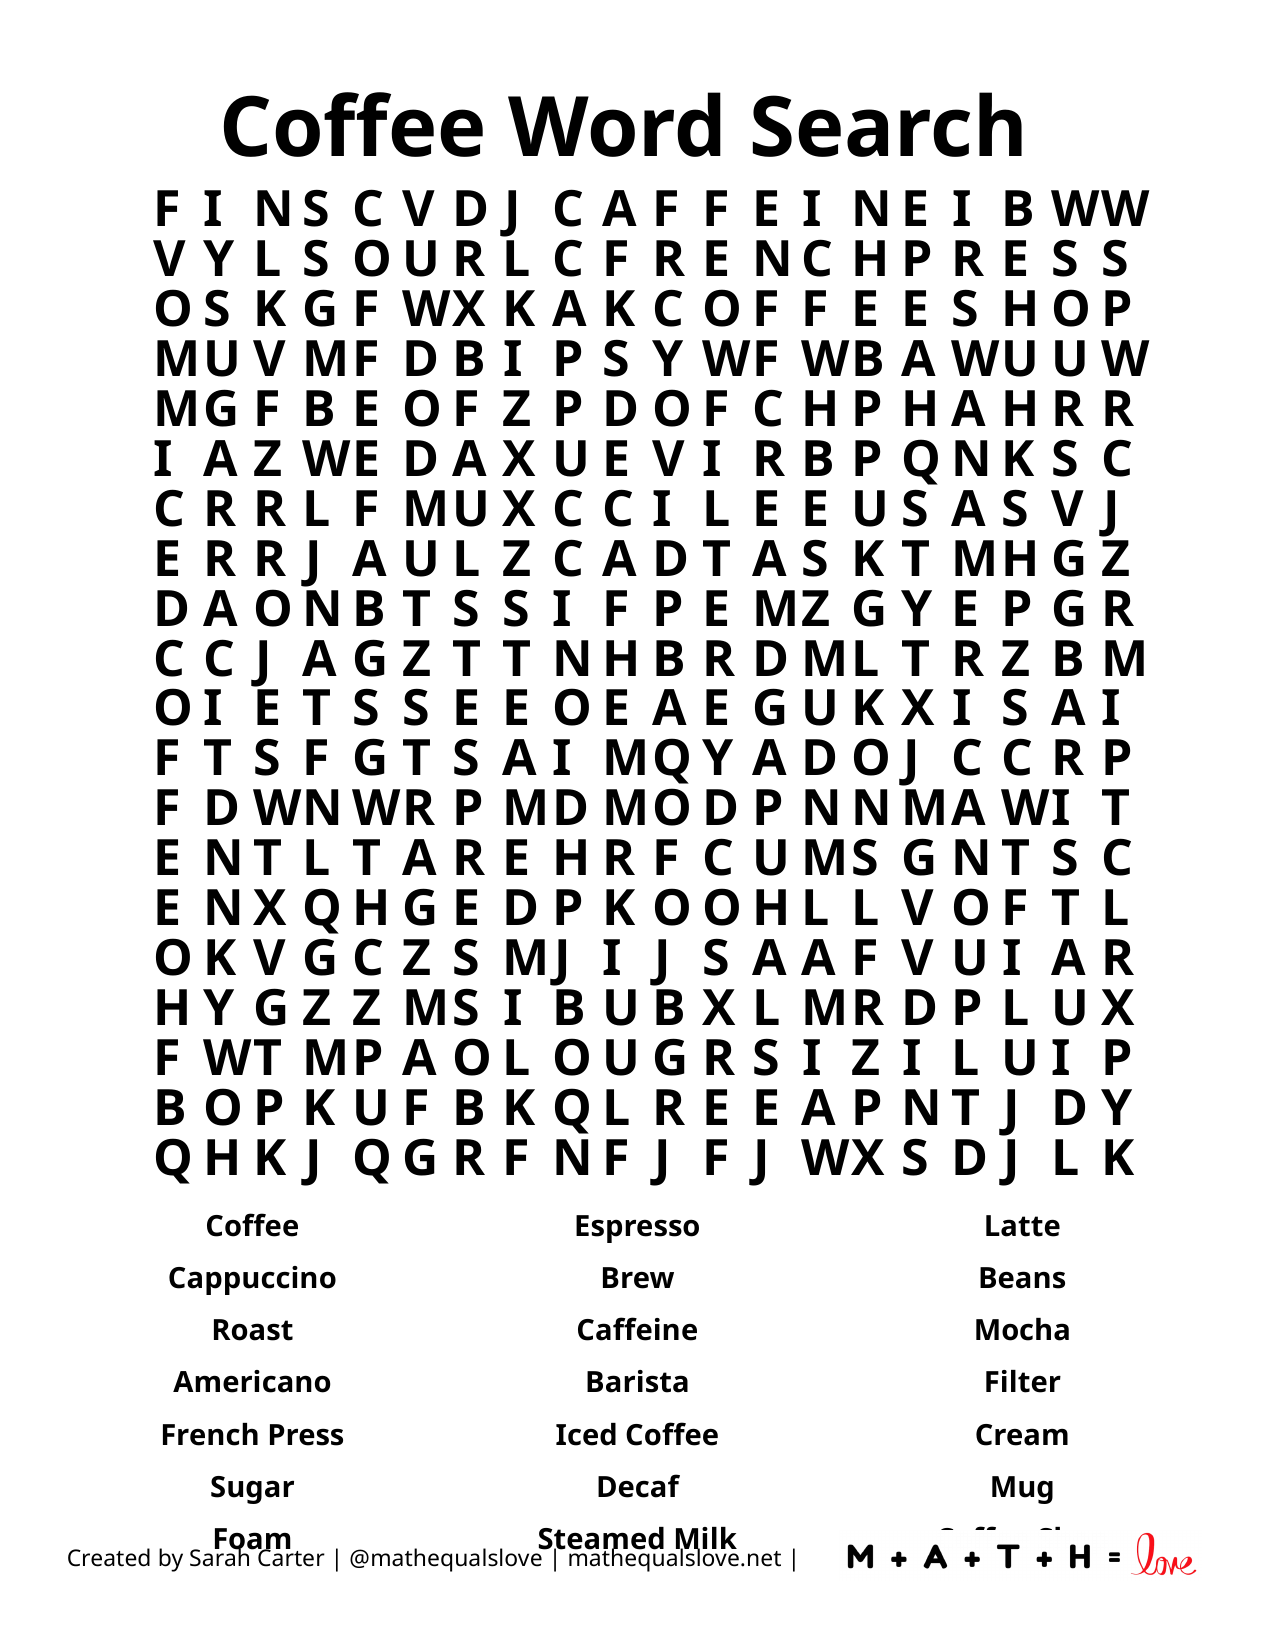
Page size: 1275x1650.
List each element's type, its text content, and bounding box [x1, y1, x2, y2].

table_cell Cream [830, 1408, 1215, 1460]
table_cell Sugar [60, 1460, 445, 1512]
table_cell French Press [60, 1408, 445, 1460]
table_cell Foam [60, 1512, 445, 1537]
table_header Coffee [60, 1199, 445, 1251]
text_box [138, 181, 1137, 1180]
table_cell Filter [830, 1355, 1215, 1408]
picture [839, 1530, 1202, 1581]
table_cell Steamed Milk [445, 1512, 830, 1537]
table_cell Barista [445, 1355, 830, 1408]
text_box Coffee Word Search [108, 65, 1162, 181]
table_header Latte [830, 1199, 1215, 1251]
table_cell Mug [830, 1460, 1215, 1512]
table_cell Caffeine [445, 1303, 830, 1355]
table_cell Decaf [445, 1460, 830, 1512]
table_cell Beans [830, 1251, 1215, 1303]
table_cell Americano [60, 1355, 445, 1408]
table_cell Brew [445, 1251, 830, 1303]
table_cell Cappuccino [60, 1251, 445, 1303]
table_cell Iced Coffee [445, 1408, 830, 1460]
table_cell Roast [60, 1303, 445, 1355]
table_header Espresso [445, 1199, 830, 1251]
table_cell Mocha [830, 1303, 1215, 1355]
text_box Created by Sarah Carter | @mathequalslove | mathequalslove.net | [60, 1537, 1086, 1593]
table_cell Coffee Shop [830, 1512, 1215, 1564]
